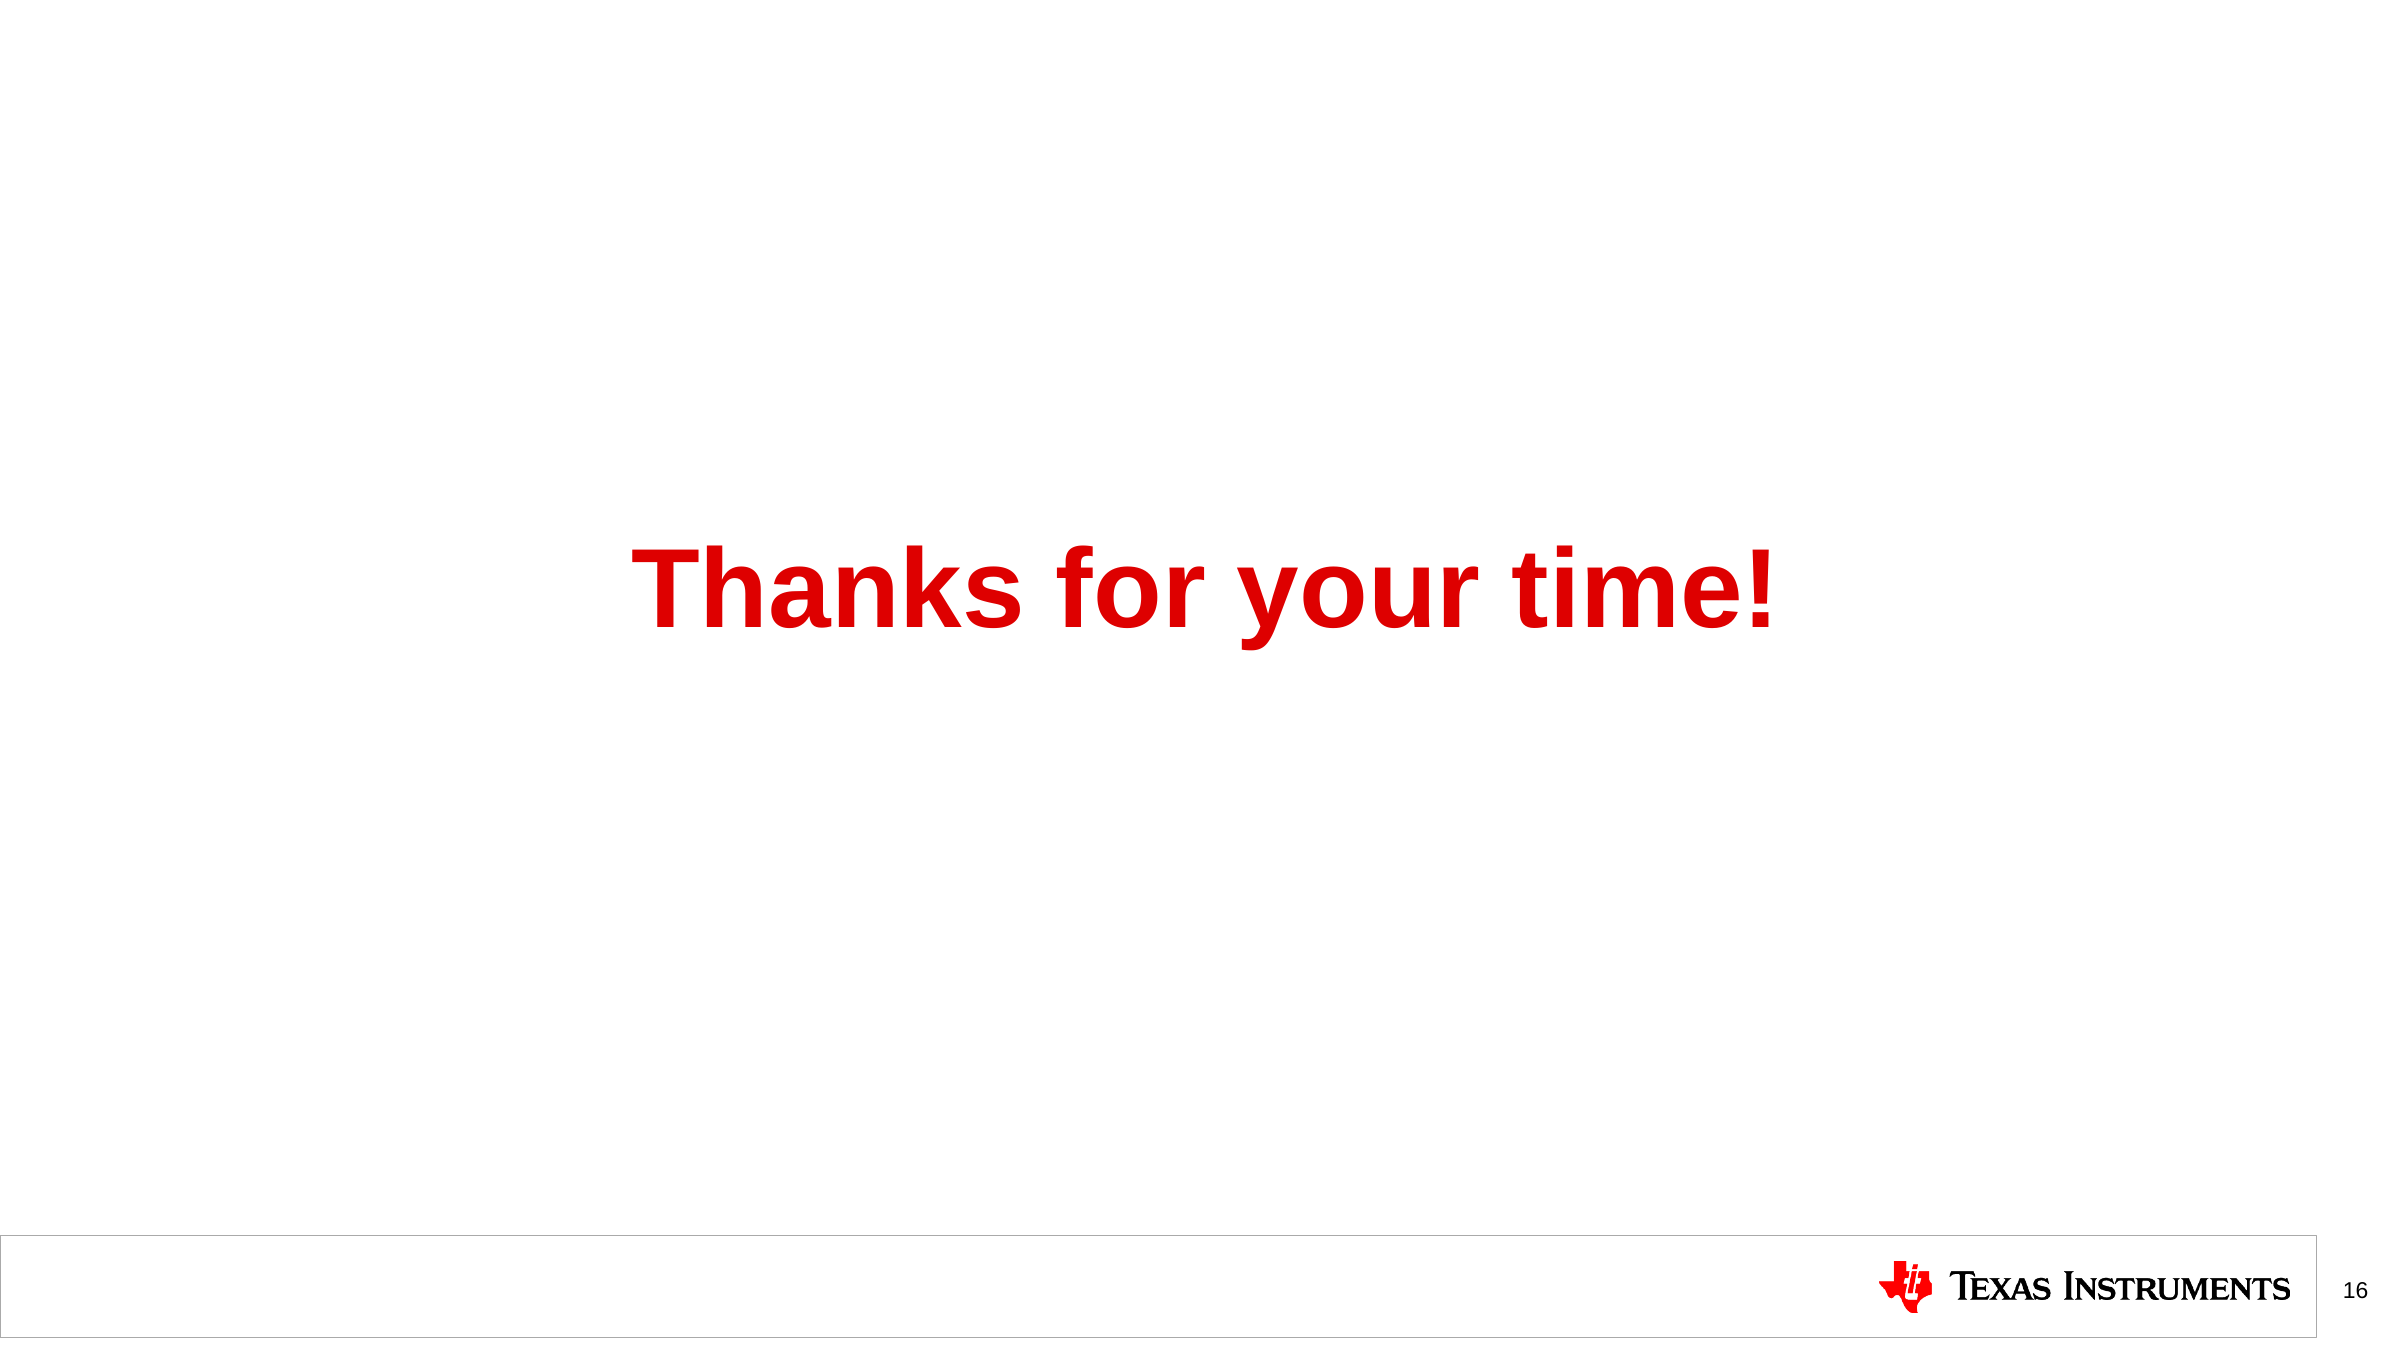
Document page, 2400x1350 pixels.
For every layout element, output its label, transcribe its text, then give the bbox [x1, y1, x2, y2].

slide_number 16 [1828, 1265, 2389, 1307]
picture [1879, 1307, 2290, 1313]
text_box Thanks for your time! [512, 528, 1900, 663]
picture [1879, 1261, 2290, 1265]
